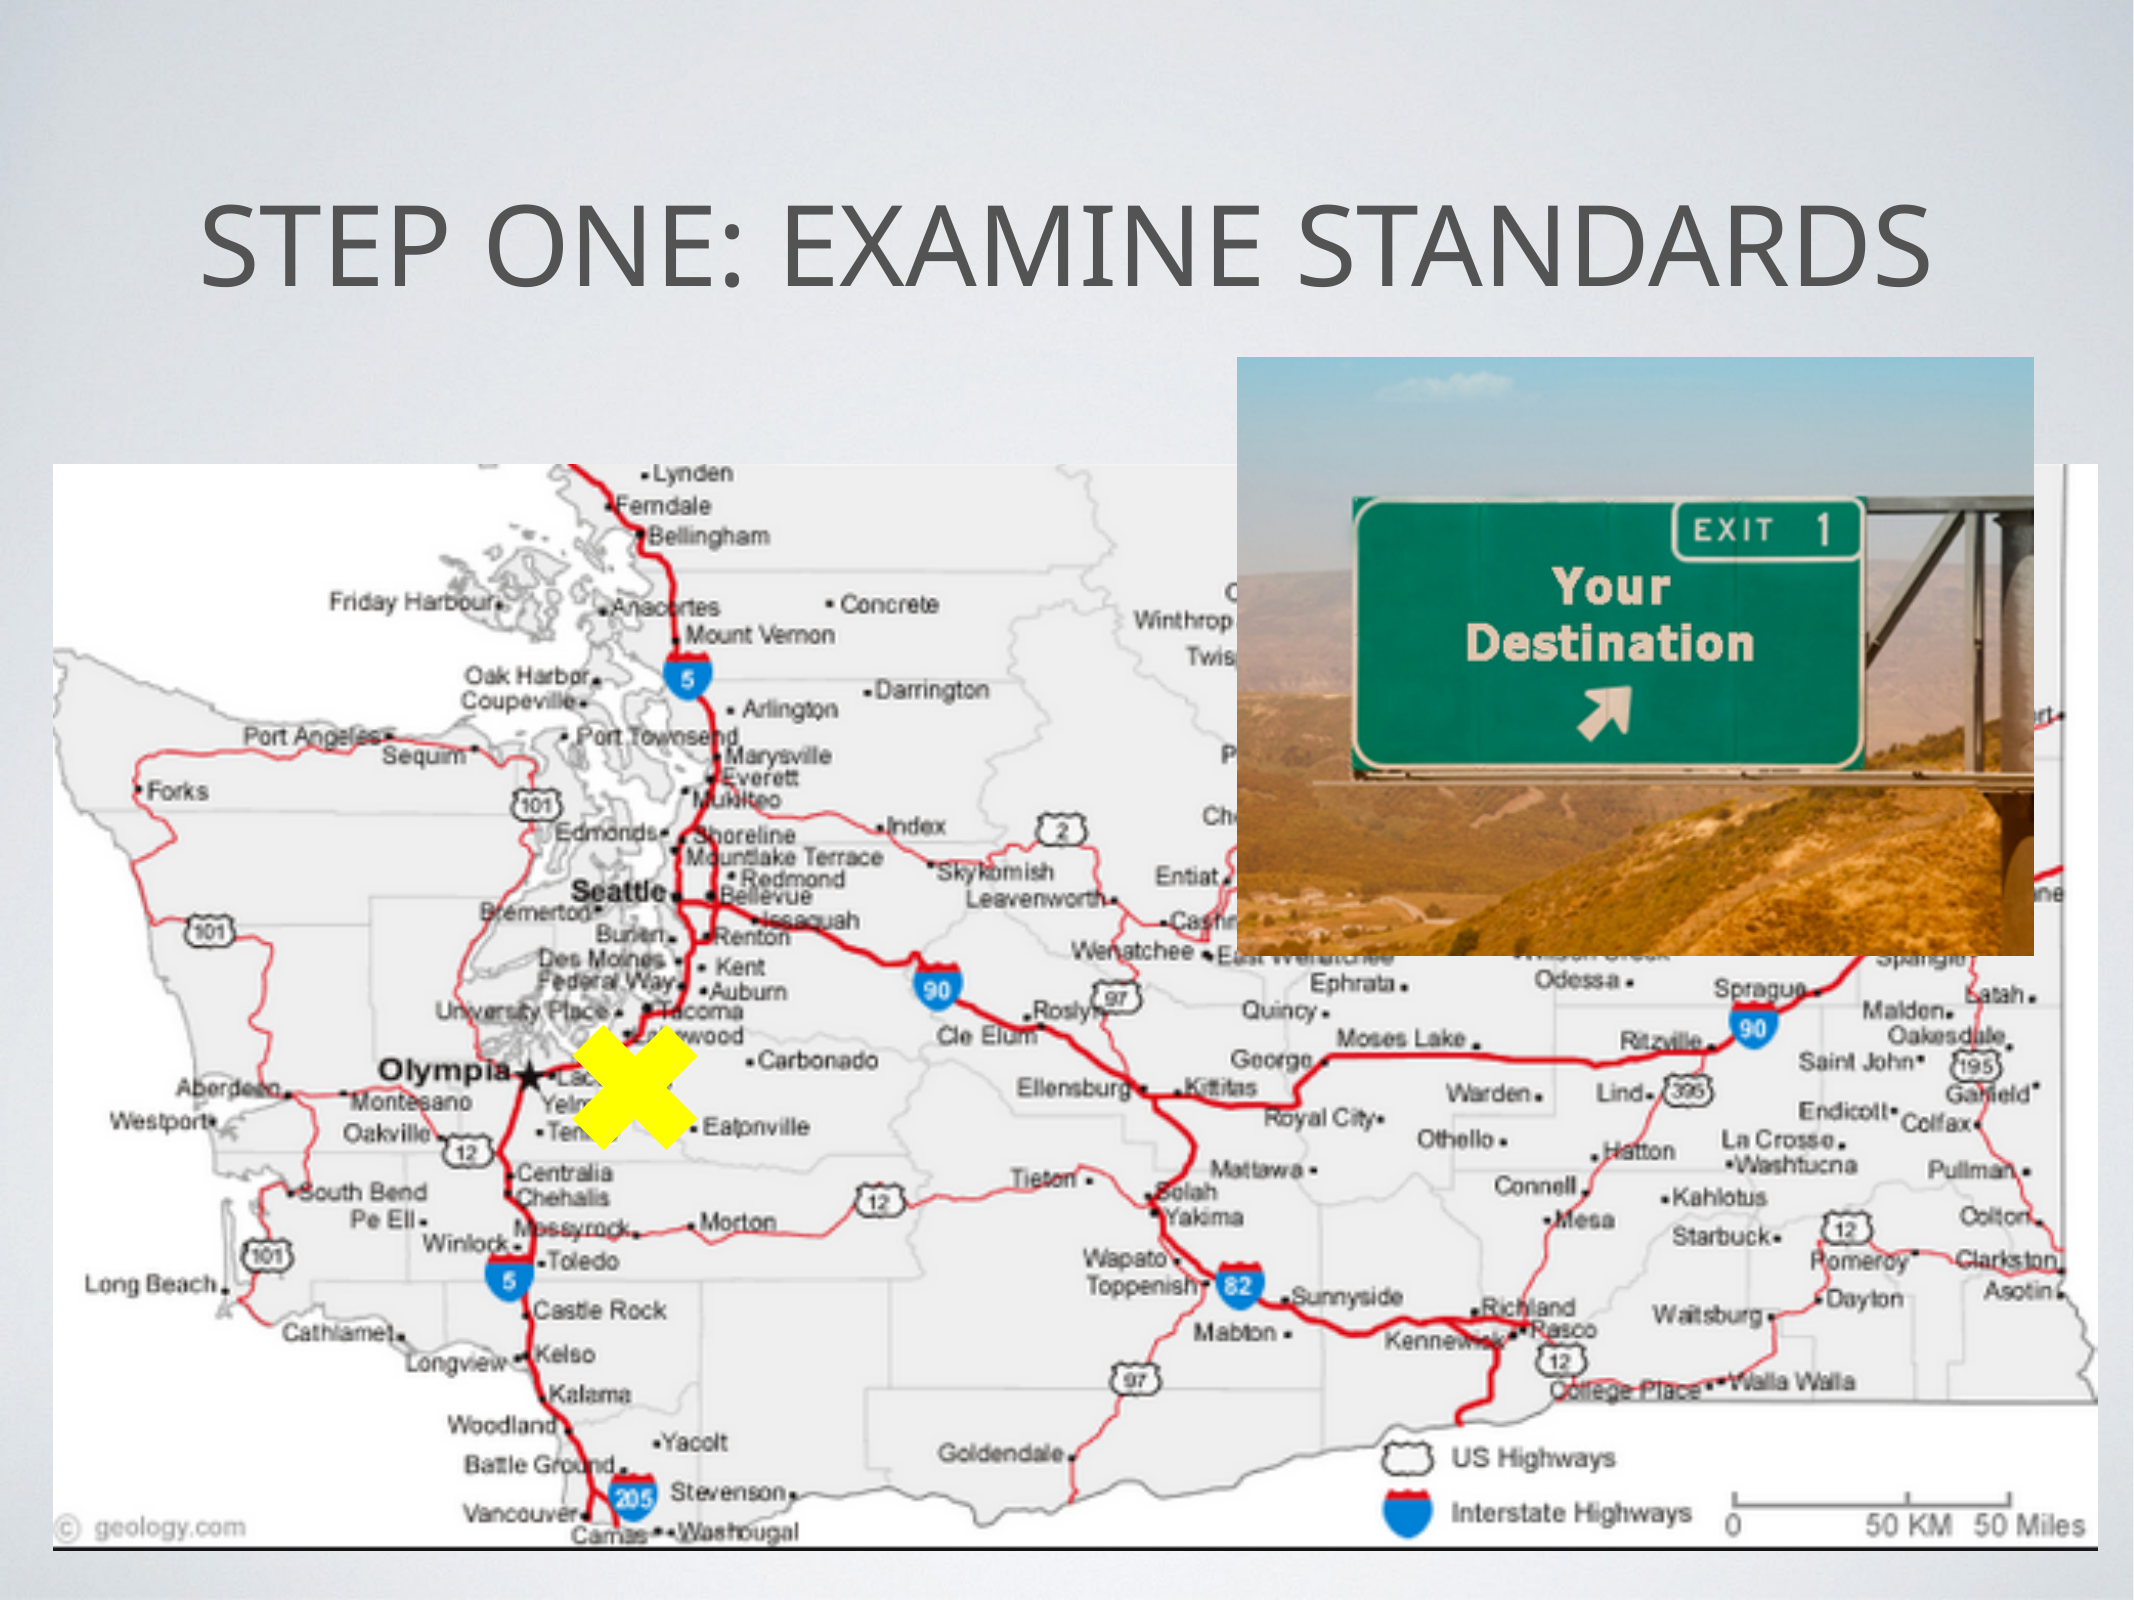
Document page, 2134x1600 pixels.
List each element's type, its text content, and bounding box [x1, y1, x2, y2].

title Step one: Examine Standards [57, 41, 2076, 443]
picture [0, 0, 2134, 1600]
